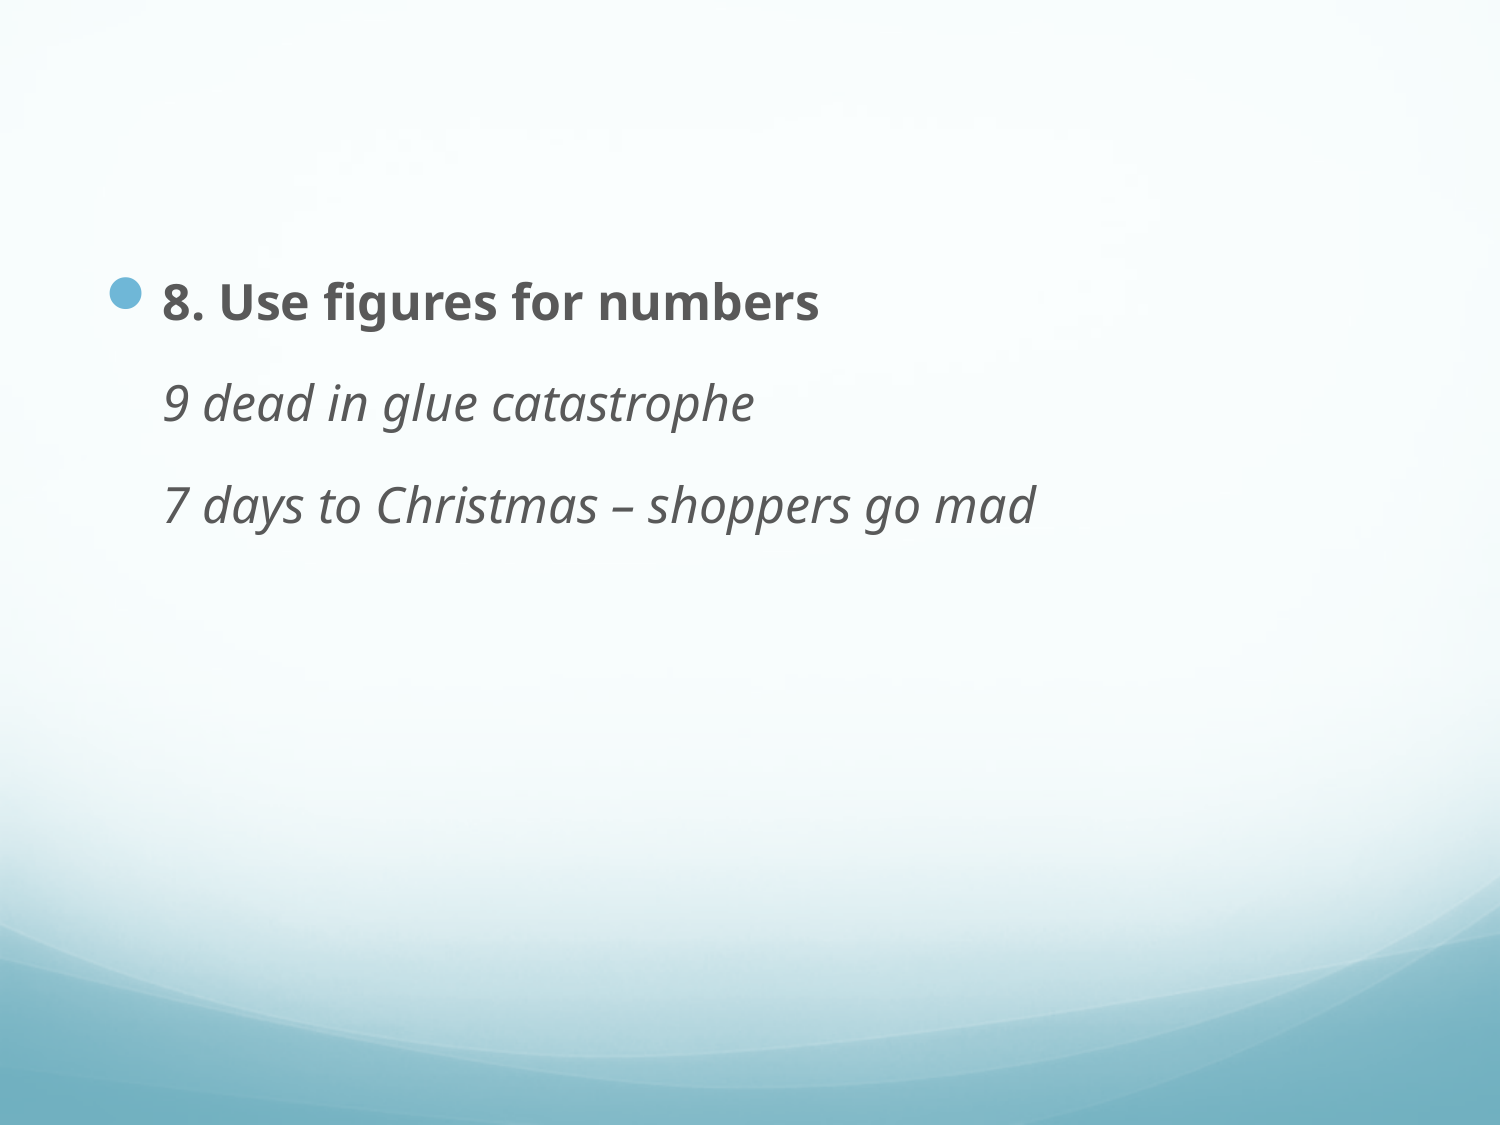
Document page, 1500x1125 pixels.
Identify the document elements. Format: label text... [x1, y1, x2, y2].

list 8. Use figures for numbers 9 dead in glue catastrophe 7 days to Christmas – shoppers go mad [90, 262, 1410, 975]
